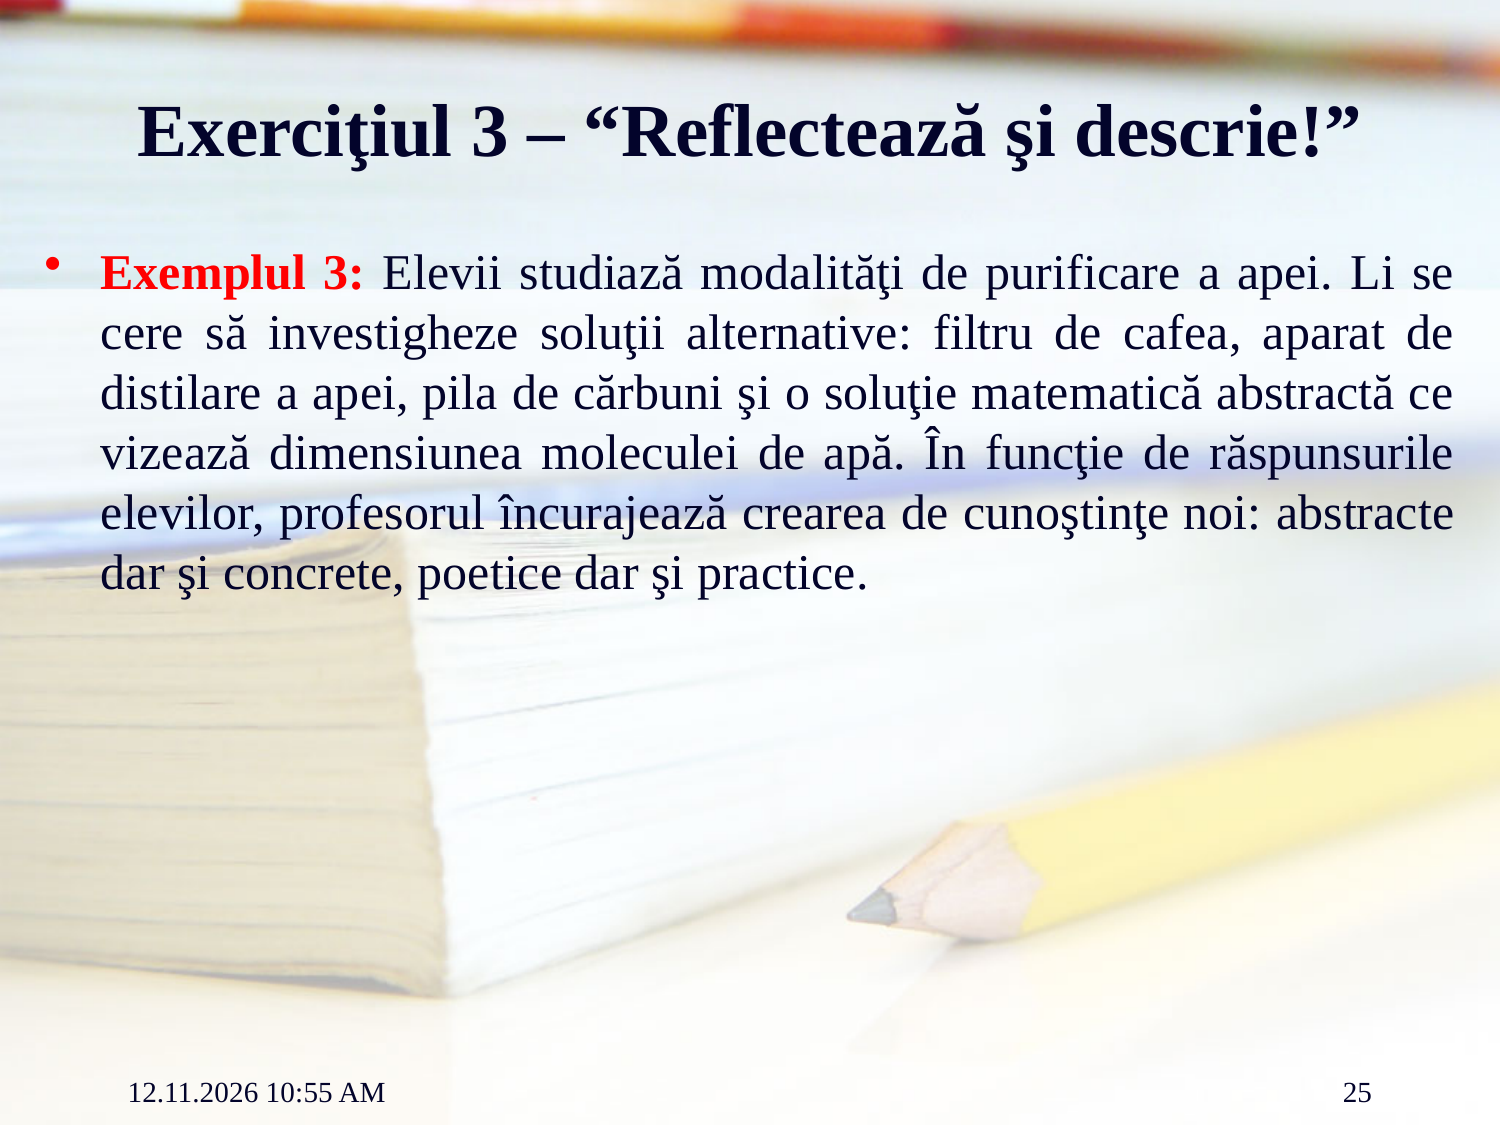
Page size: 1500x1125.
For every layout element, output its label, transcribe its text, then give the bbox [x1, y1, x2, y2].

slide_number 25 [1074, 1065, 1388, 1114]
picture [0, 0, 1500, 1125]
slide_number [112, 1065, 426, 1114]
list Exemplul 3: Elevii studiază modalităţi de purificare a apei. Li se cere să investigheze soluţii alternative: filtru de cafea, aparat de distilare a apei, pila de cărbuni şi o soluţie matematică abstractă ce vizează dimensiunea moleculei de apă. În funcţie de răspunsurile elevilor, profesorul încurajează crearea de cunoştinţe noi: abstracte dar şi concrete, poetice dar şi practice. [29, 231, 1471, 1044]
title Exerciţiul 3 – “Reflectează şi descrie!” [29, 32, 1471, 221]
